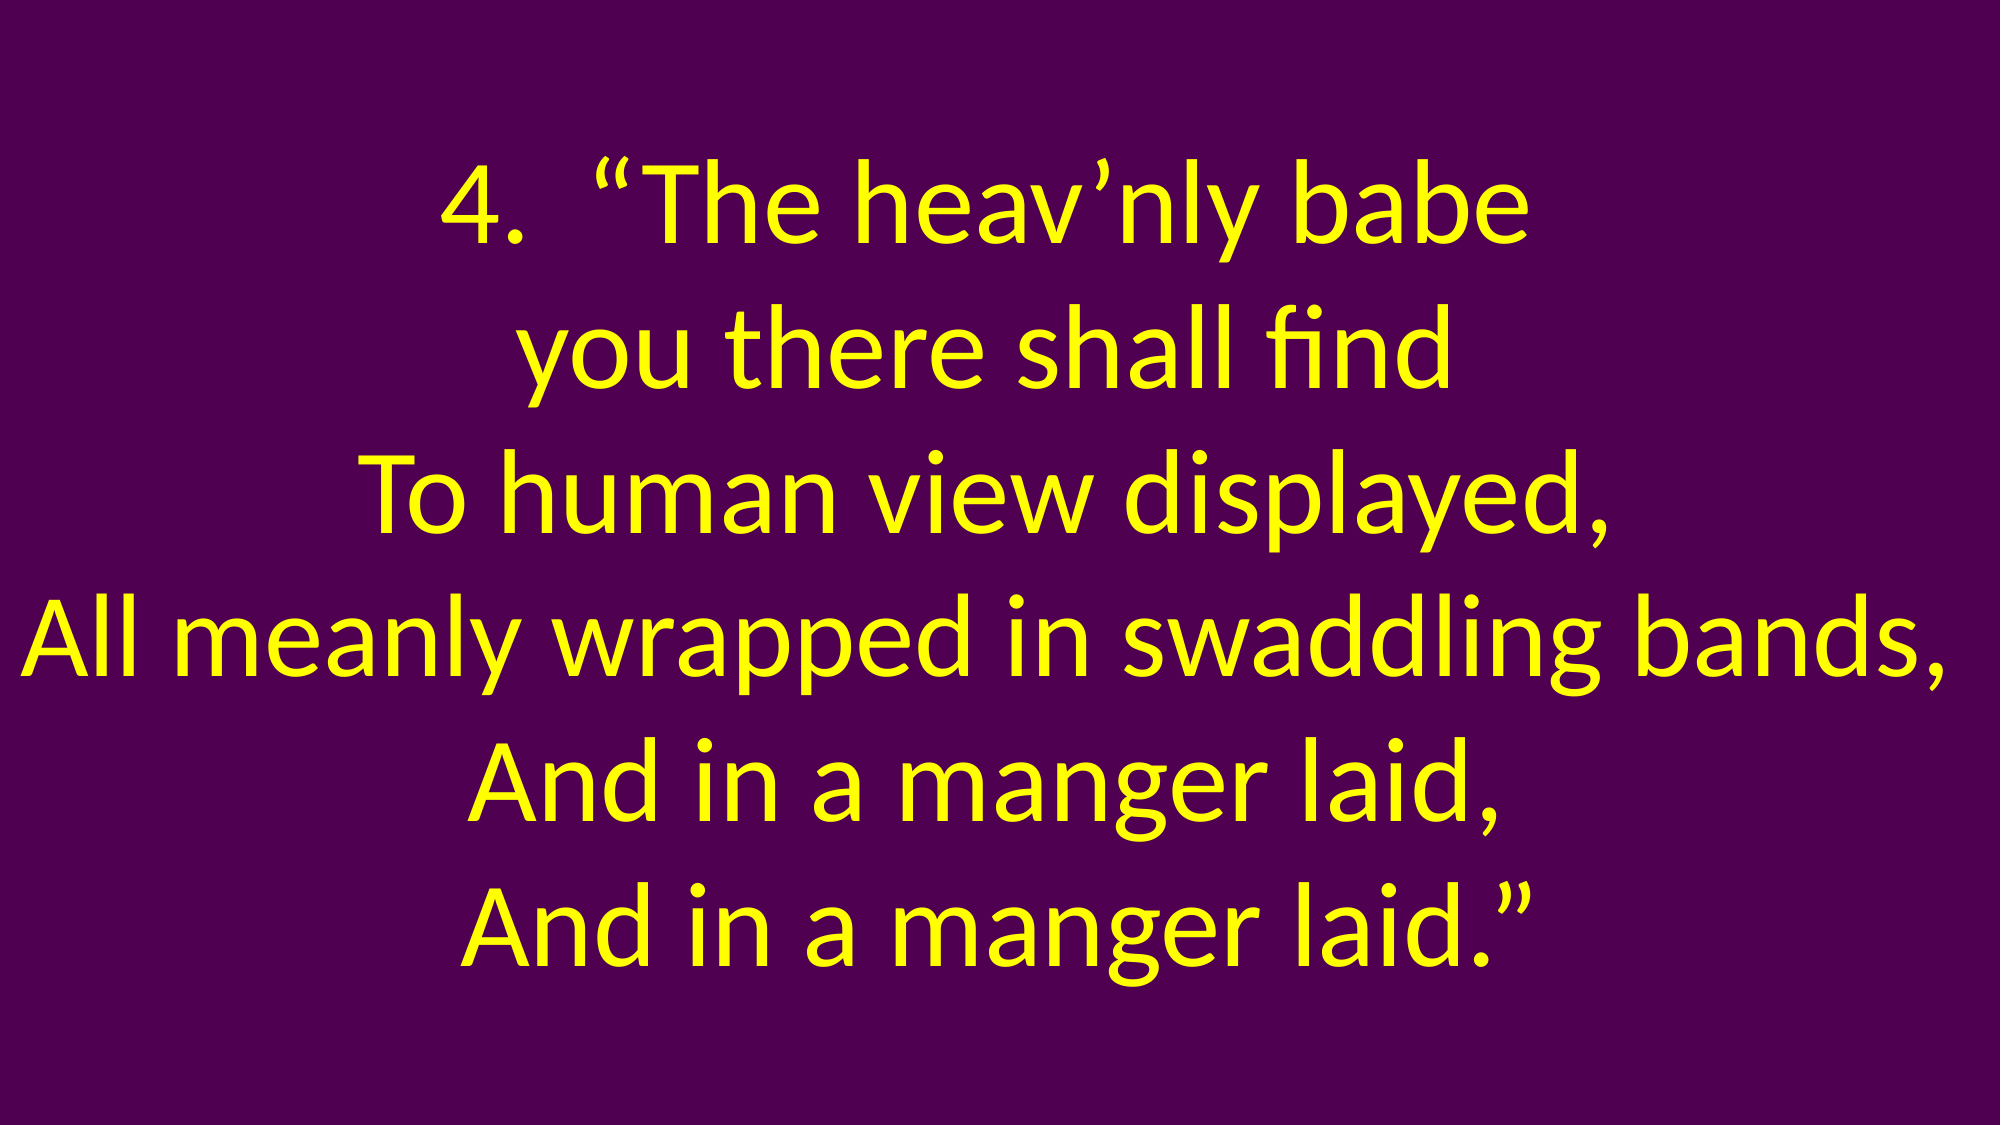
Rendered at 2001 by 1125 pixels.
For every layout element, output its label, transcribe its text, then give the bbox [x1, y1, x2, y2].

text_box 4. “The heav’nly babe you there shall find To human view displayed, All meanly wrapped in swaddling bands, And in a manger laid, And in a manger laid.” [0, 115, 2000, 998]
